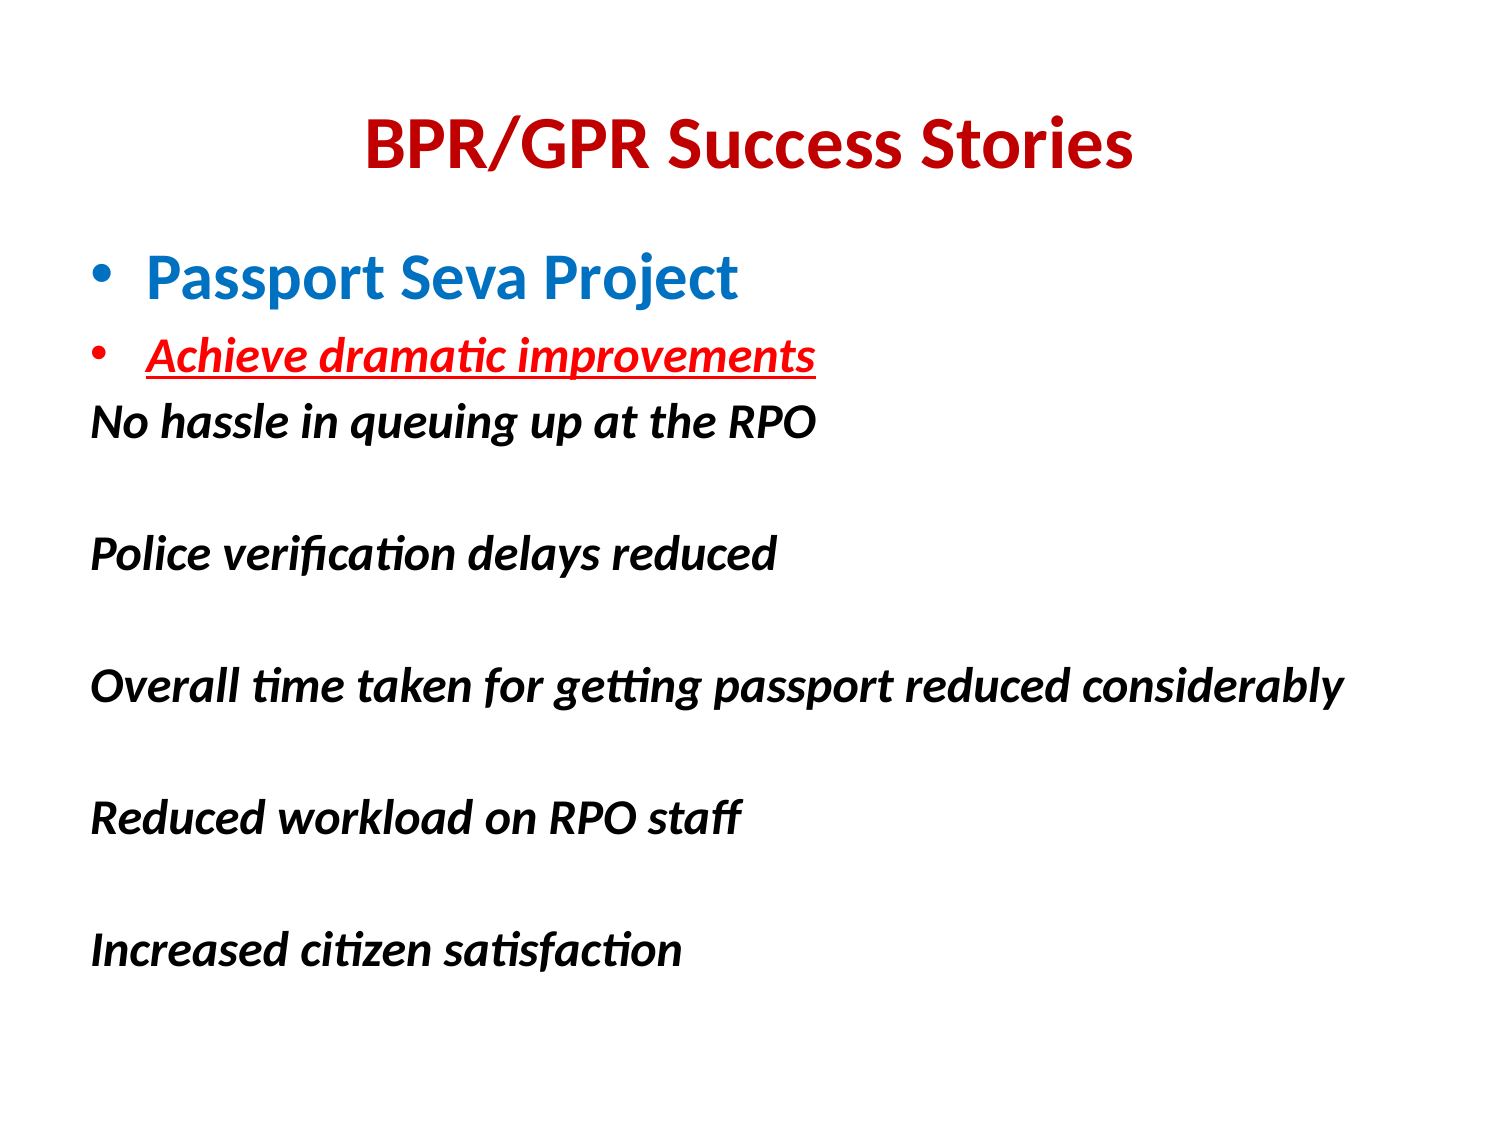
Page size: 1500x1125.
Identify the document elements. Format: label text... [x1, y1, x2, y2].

title BPR/GPR Success Stories [75, 45, 1425, 224]
list Passport Seva Project Achieve dramatic improvements No hassle in queuing up at the RPO Police verification delays reduced Overall time taken for getting passport reduced considerably Reduced workload on RPO staff Increased citizen satisfaction [75, 224, 1425, 1125]
